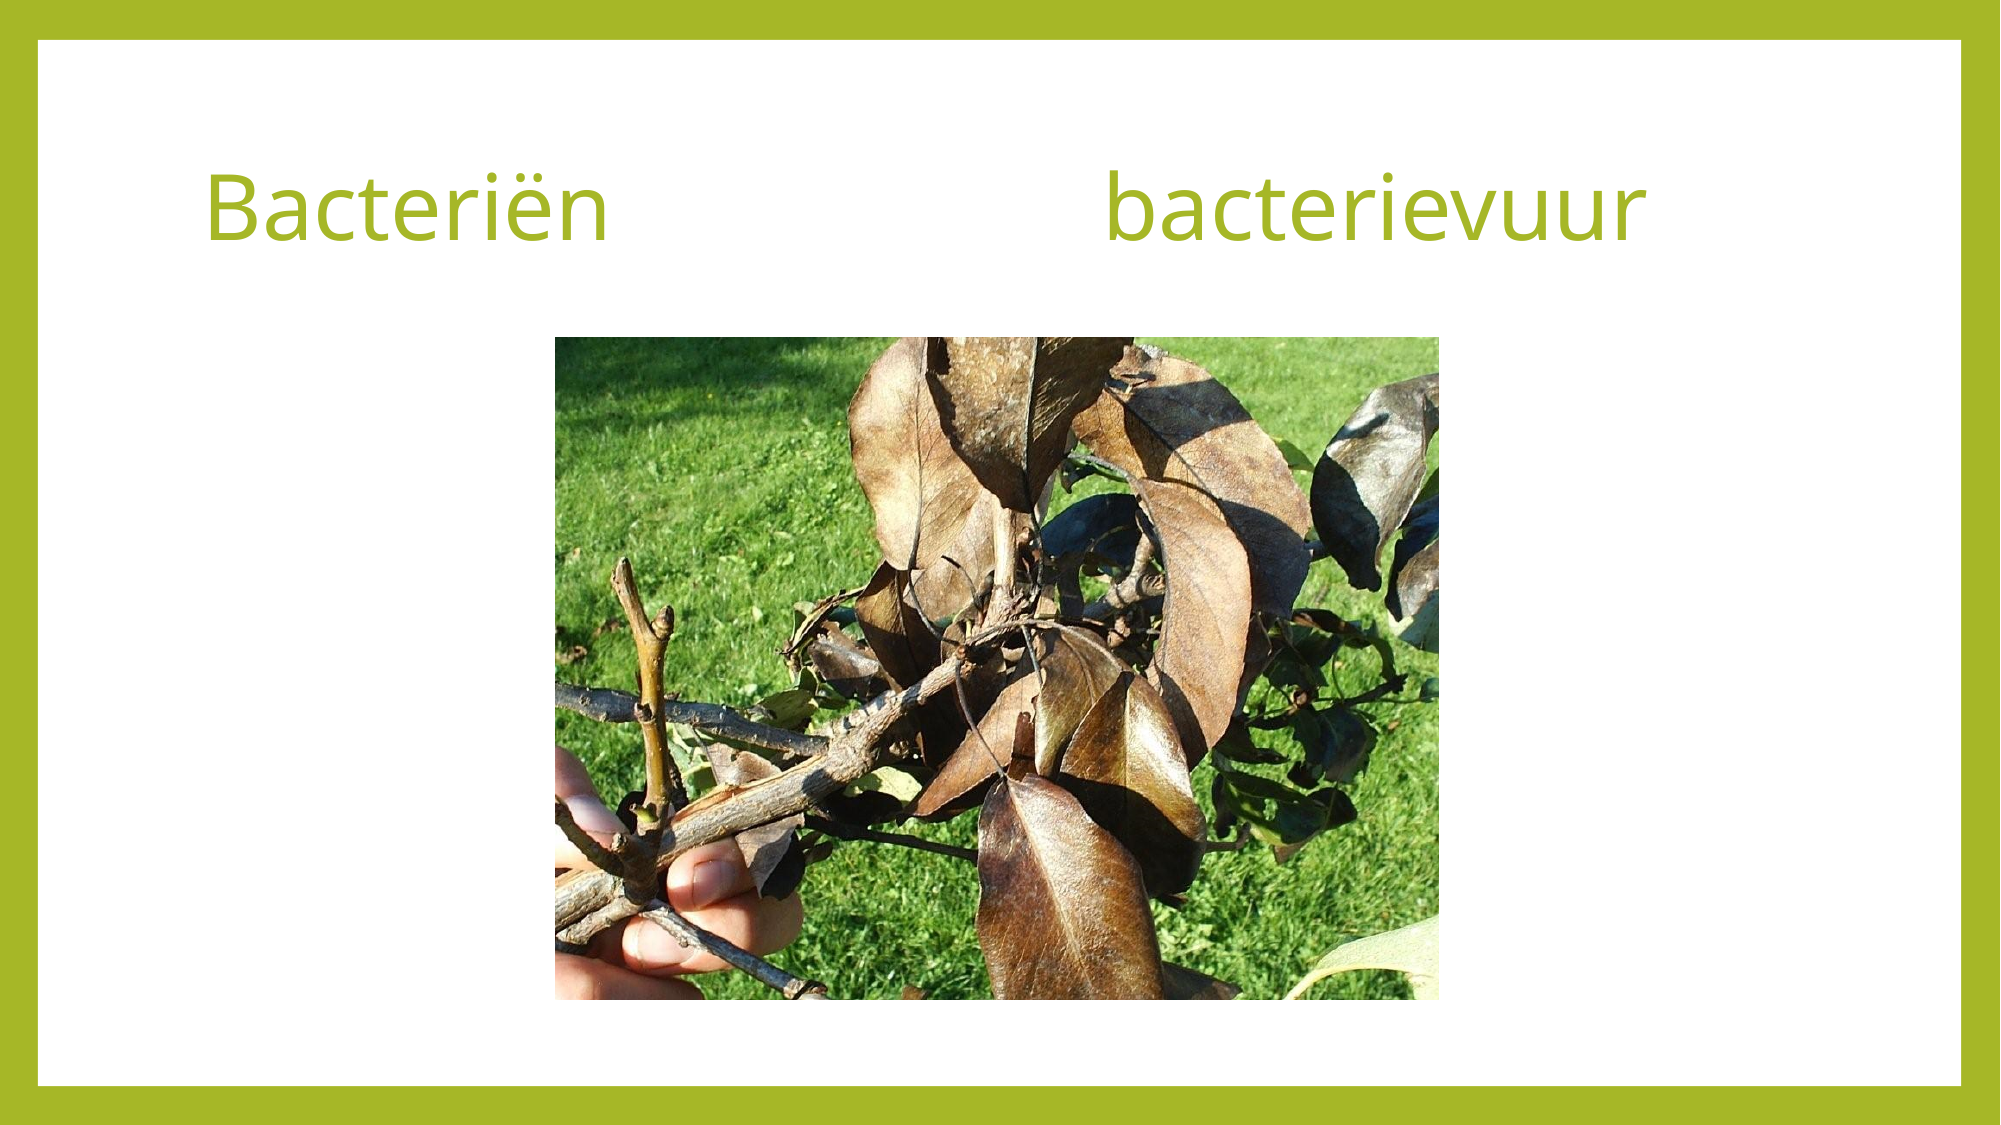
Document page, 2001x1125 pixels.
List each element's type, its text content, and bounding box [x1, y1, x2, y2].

title Bacteriën bacterievuur [187, 99, 1808, 323]
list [555, 337, 1440, 1001]
